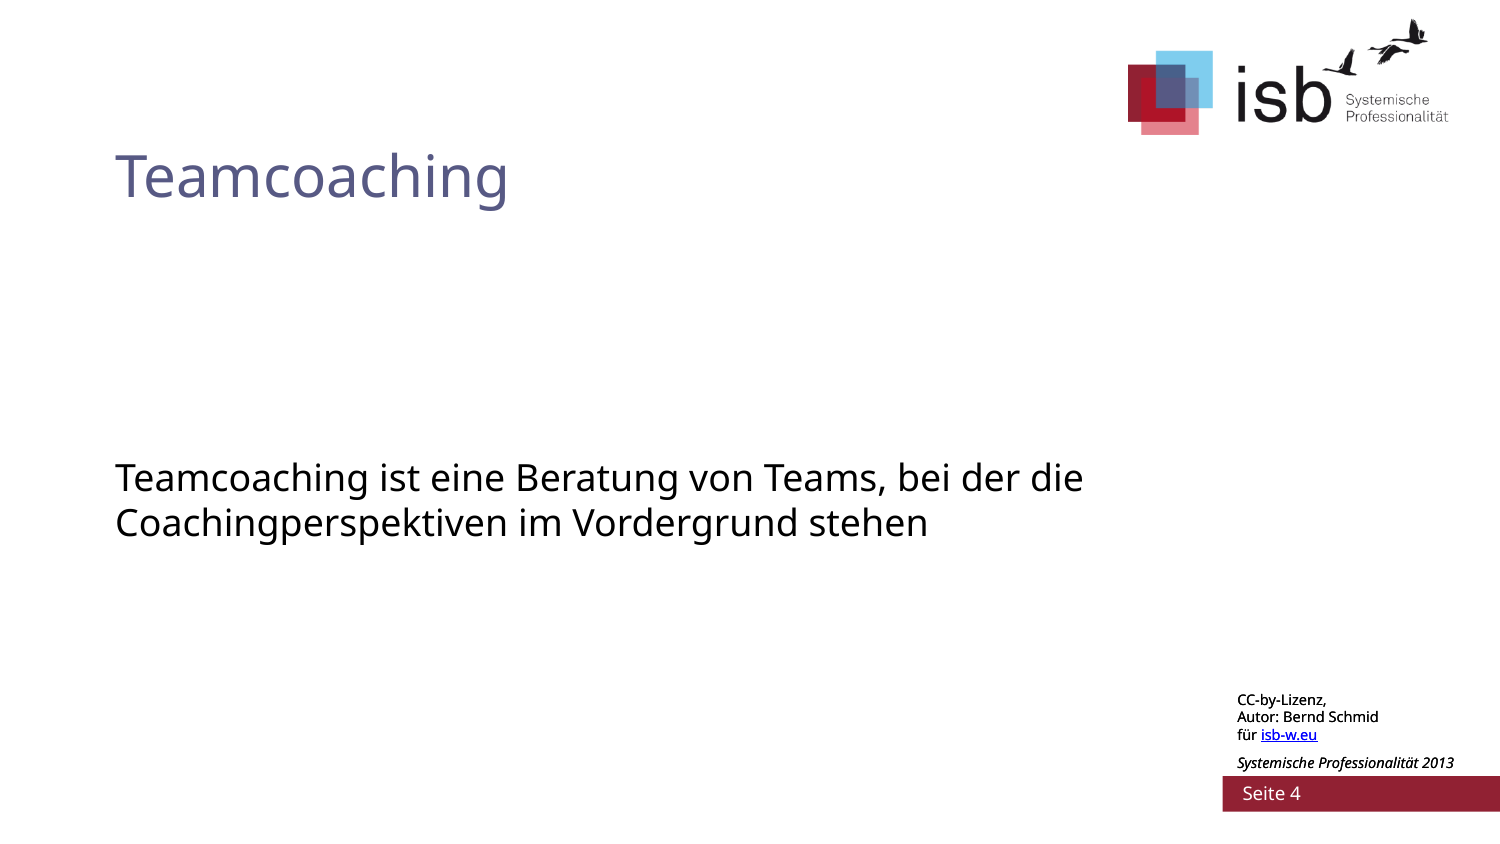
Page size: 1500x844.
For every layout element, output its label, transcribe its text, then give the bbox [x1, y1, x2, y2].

list Teamcoaching ist eine Beratung von Teams, bei der die Coachingperspektiven im Vordergrund stehen [100, 185, 1223, 812]
title Teamcoaching [100, 67, 1223, 185]
picture [1128, 14, 1461, 139]
text_box CC-by-Lizenz, Autor: Bernd Schmid für isb-w.eu Systemische Professionalität 2013 [1222, 543, 1500, 844]
